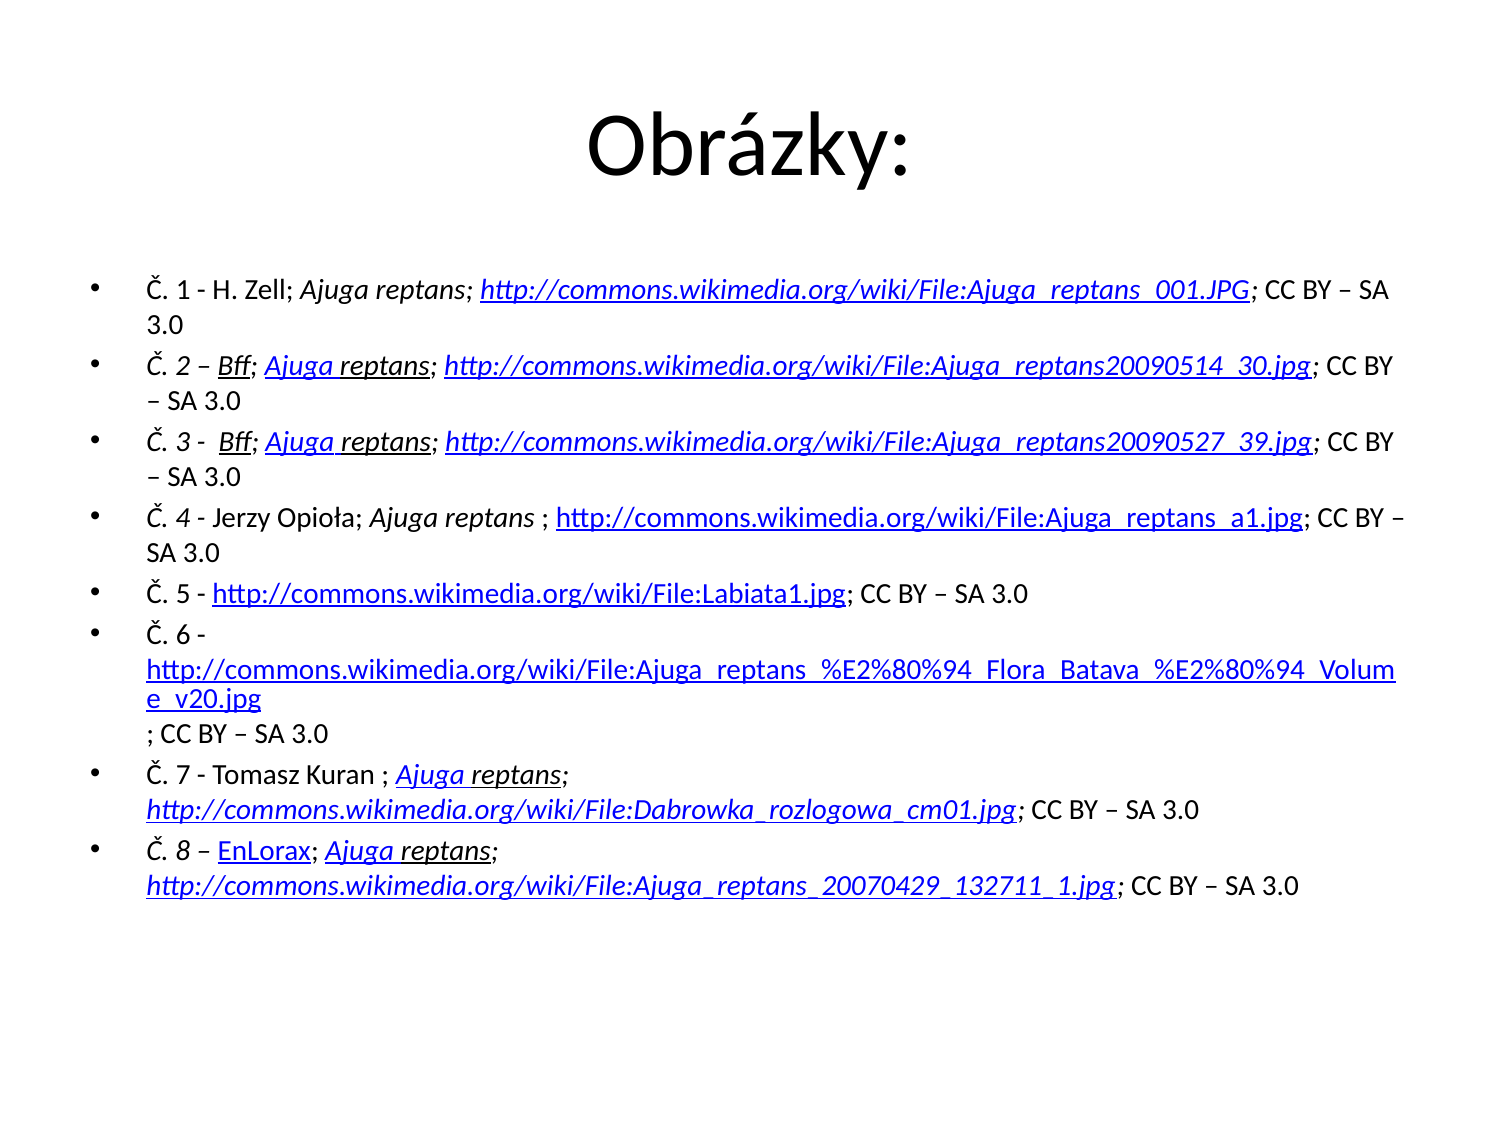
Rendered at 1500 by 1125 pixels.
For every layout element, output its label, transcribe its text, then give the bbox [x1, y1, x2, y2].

title Obrázky: [75, 45, 1425, 233]
list Č. 1 - H. Zell; Ajuga reptans; http://commons.wikimedia.org/wiki/File:Ajuga_reptans_001.JPG; CC BY – SA 3.0 Č. 2 – Bff; Ajuga reptans; http://commons.wikimedia.org/wiki/File:Ajuga_reptans20090514_30.jpg; CC BY – SA 3.0 Č. 3 - Bff; Ajuga reptans; http://commons.wikimedia.org/wiki/File:Ajuga_reptans20090527_39.jpg; CC BY – SA 3.0 Č. 4 - Jerzy Opioła; Ajuga reptans ; http://commons.wikimedia.org/wiki/File:Ajuga_reptans_a1.jpg; CC BY – SA 3.0 Č. 5 - http://commons.wikimedia.org/wiki/File:Labiata1.jpg; CC BY – SA 3.0 Č. 6 - http://commons.wikimedia.org/wiki/File:Ajuga_reptans_%E2%80%94_Flora_Batava_%E2%80%94_Volume_v20.jpg; CC BY – SA 3.0 Č. 7 - Tomasz Kuran ; Ajuga reptans; http://commons.wikimedia.org/wiki/File:Dabrowka_rozlogowa_cm01.jpg; CC BY – SA 3.0 Č. 8 – EnLorax; Ajuga reptans; http://commons.wikimedia.org/wiki/File:Ajuga_reptans_20070429_132711_1.jpg; CC BY – SA 3.0 [75, 262, 1425, 1005]
